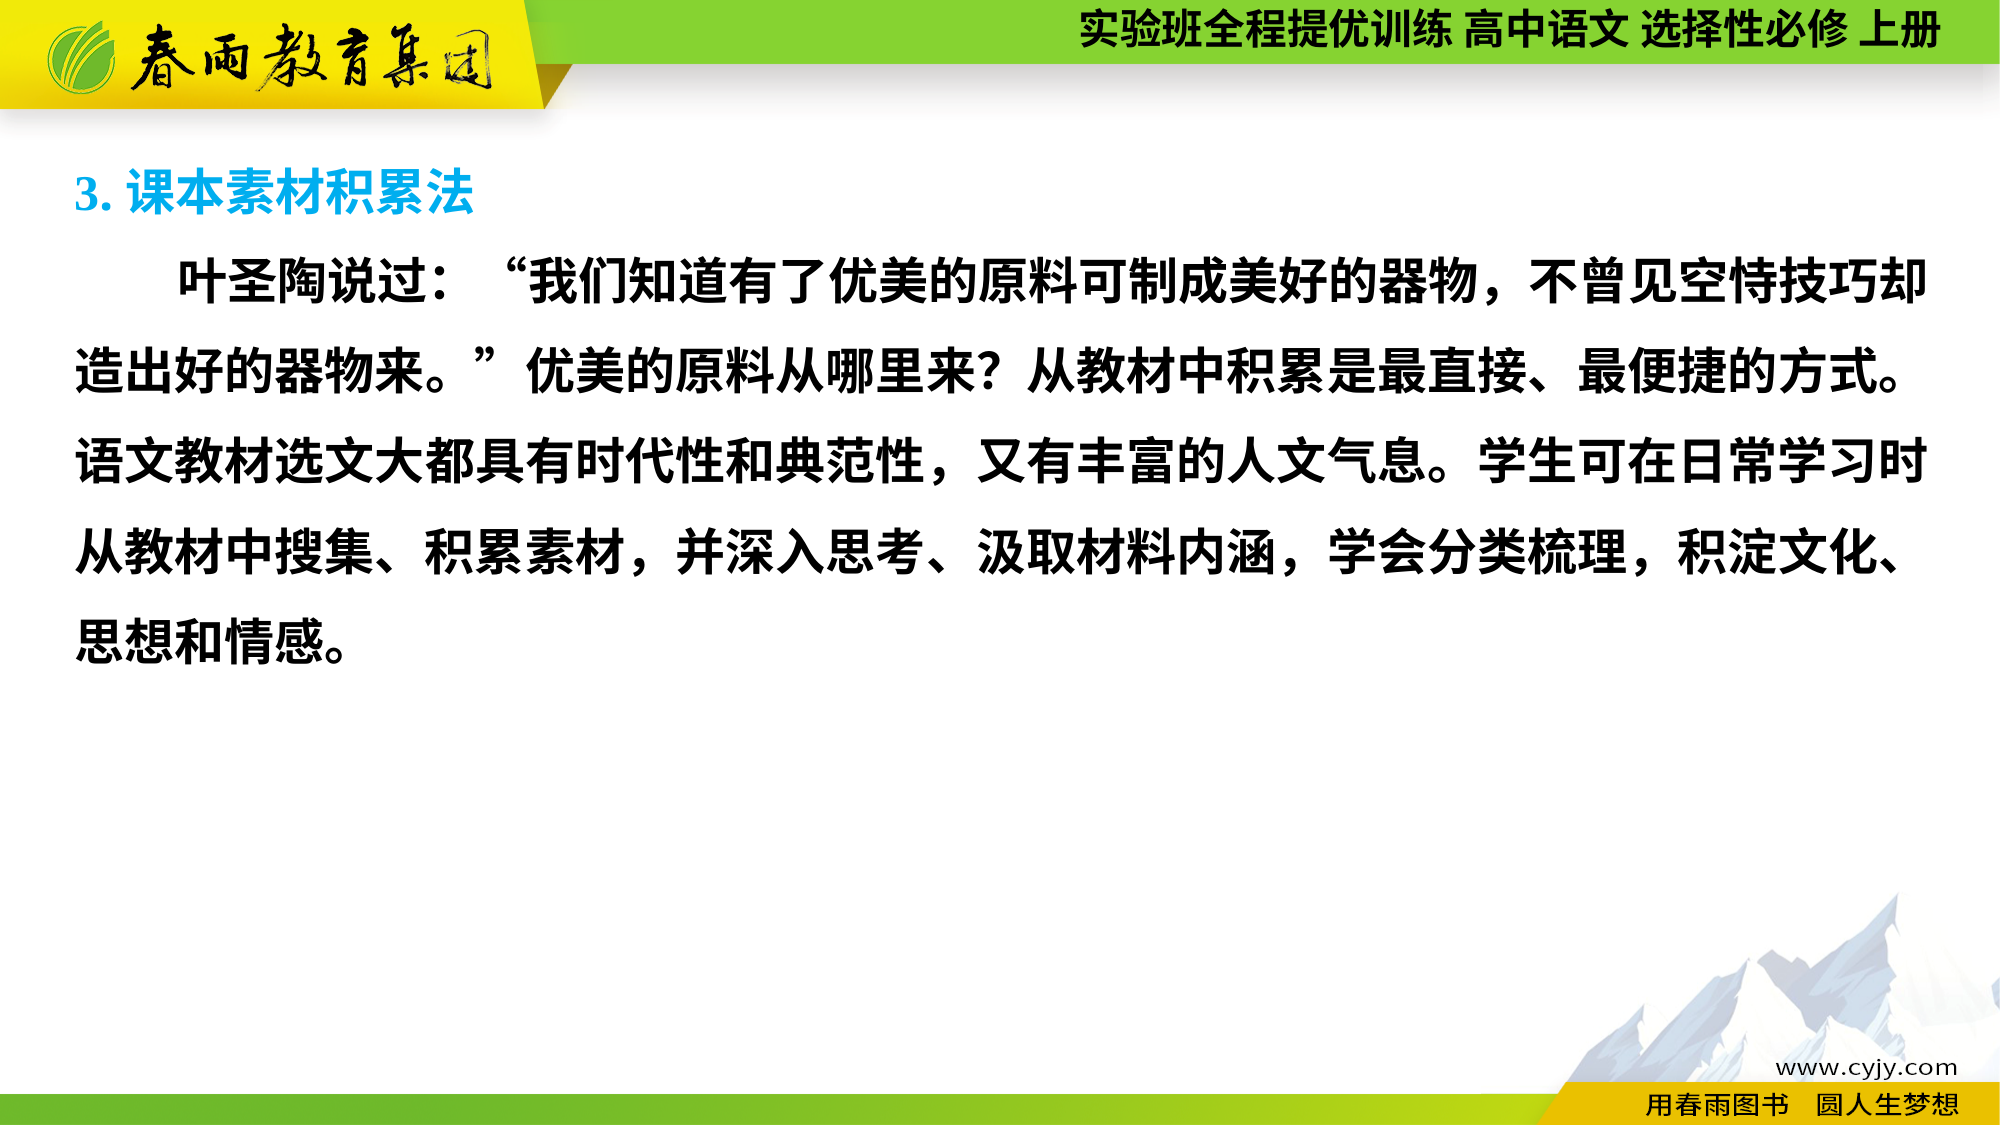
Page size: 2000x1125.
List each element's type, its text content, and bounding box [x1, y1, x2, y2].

list 3.课本素材积累法 叶圣陶说过：“我们知道有了优美的原料可制成美好的器物，不曾见空恃技巧却造出好的器物来。”优美的原料从哪里来？从教材中积累是最直接、最便捷的方式。语文教材选文大都具有时代性和典范性，又有丰富的人文气息。学生可在日常学习时从教材中搜集、积累素材，并深入思考、汲取材料内涵，学会分类梳理，积淀文化、思想和情感。 [59, 122, 1944, 683]
picture [0, 0, 2000, 1125]
